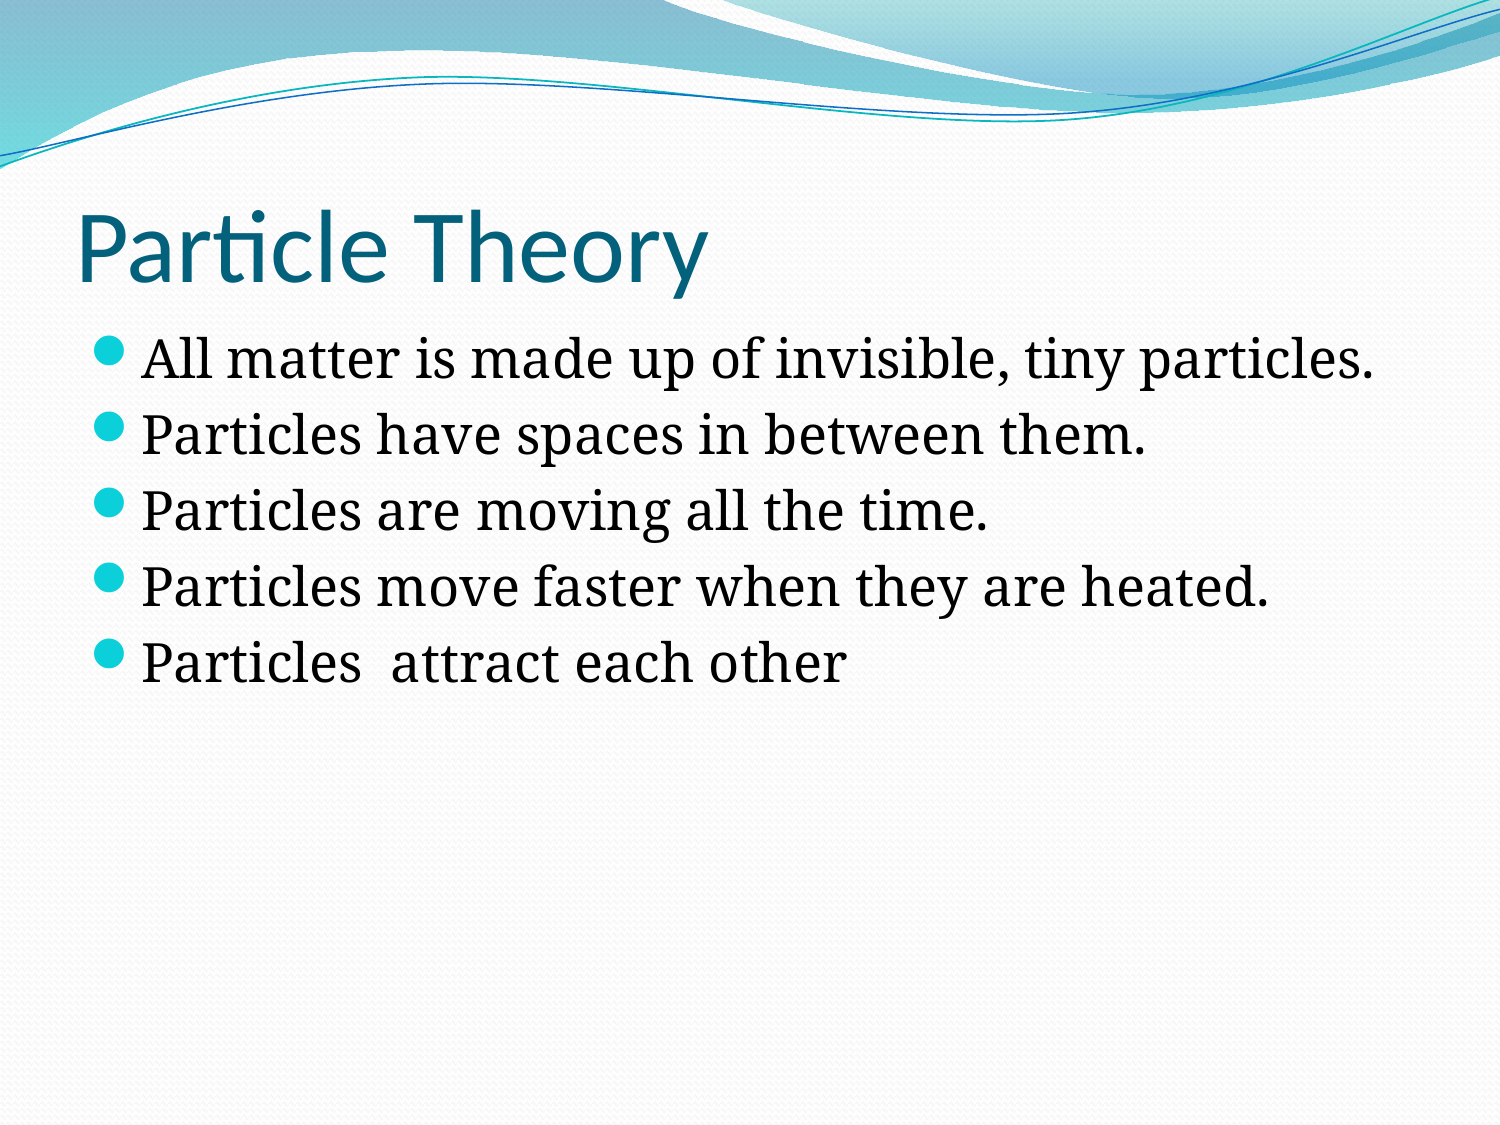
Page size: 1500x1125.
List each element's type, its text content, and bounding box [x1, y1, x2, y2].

list All matter is made up of invisible, tiny particles. Particles have spaces in between them. Particles are moving all the time. Particles move faster when they are heated. Particles attract each other [75, 317, 1425, 1038]
title Particle Theory [75, 115, 1425, 303]
